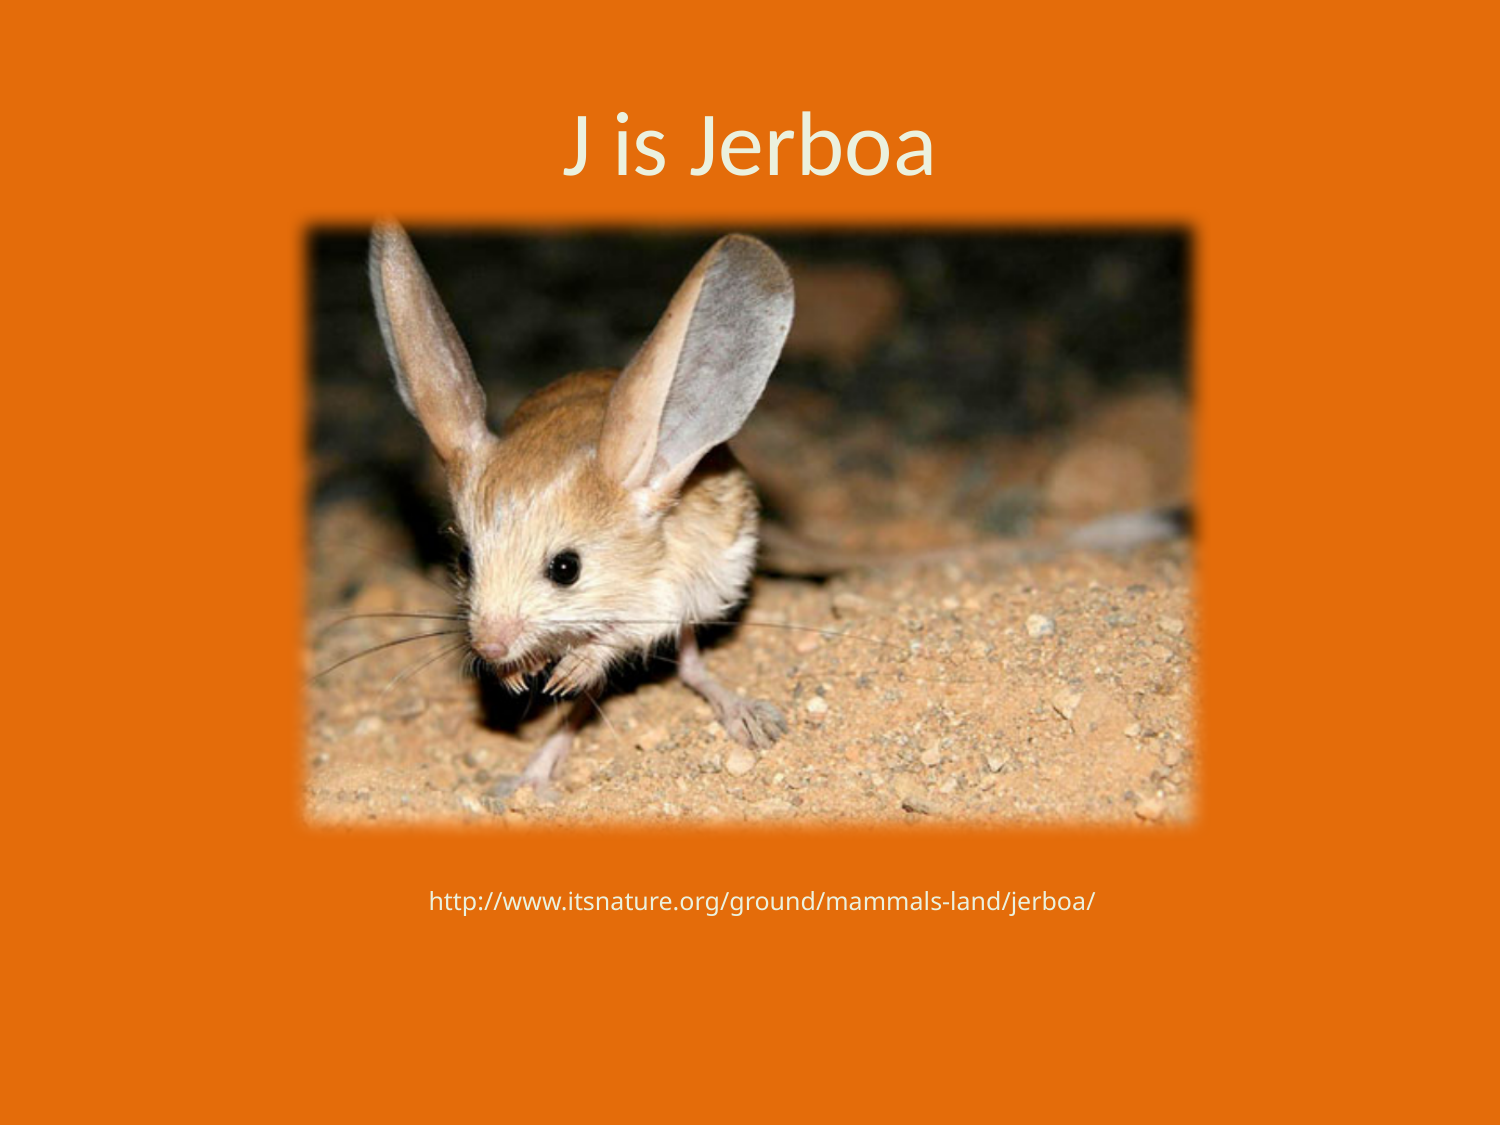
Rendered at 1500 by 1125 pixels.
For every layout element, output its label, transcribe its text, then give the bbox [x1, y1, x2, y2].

title J is Jerboa [75, 45, 1425, 162]
picture [287, 207, 1213, 841]
list http://www.itsnature.org/ground/mammals-land/jerboa/ [75, 162, 1450, 1005]
